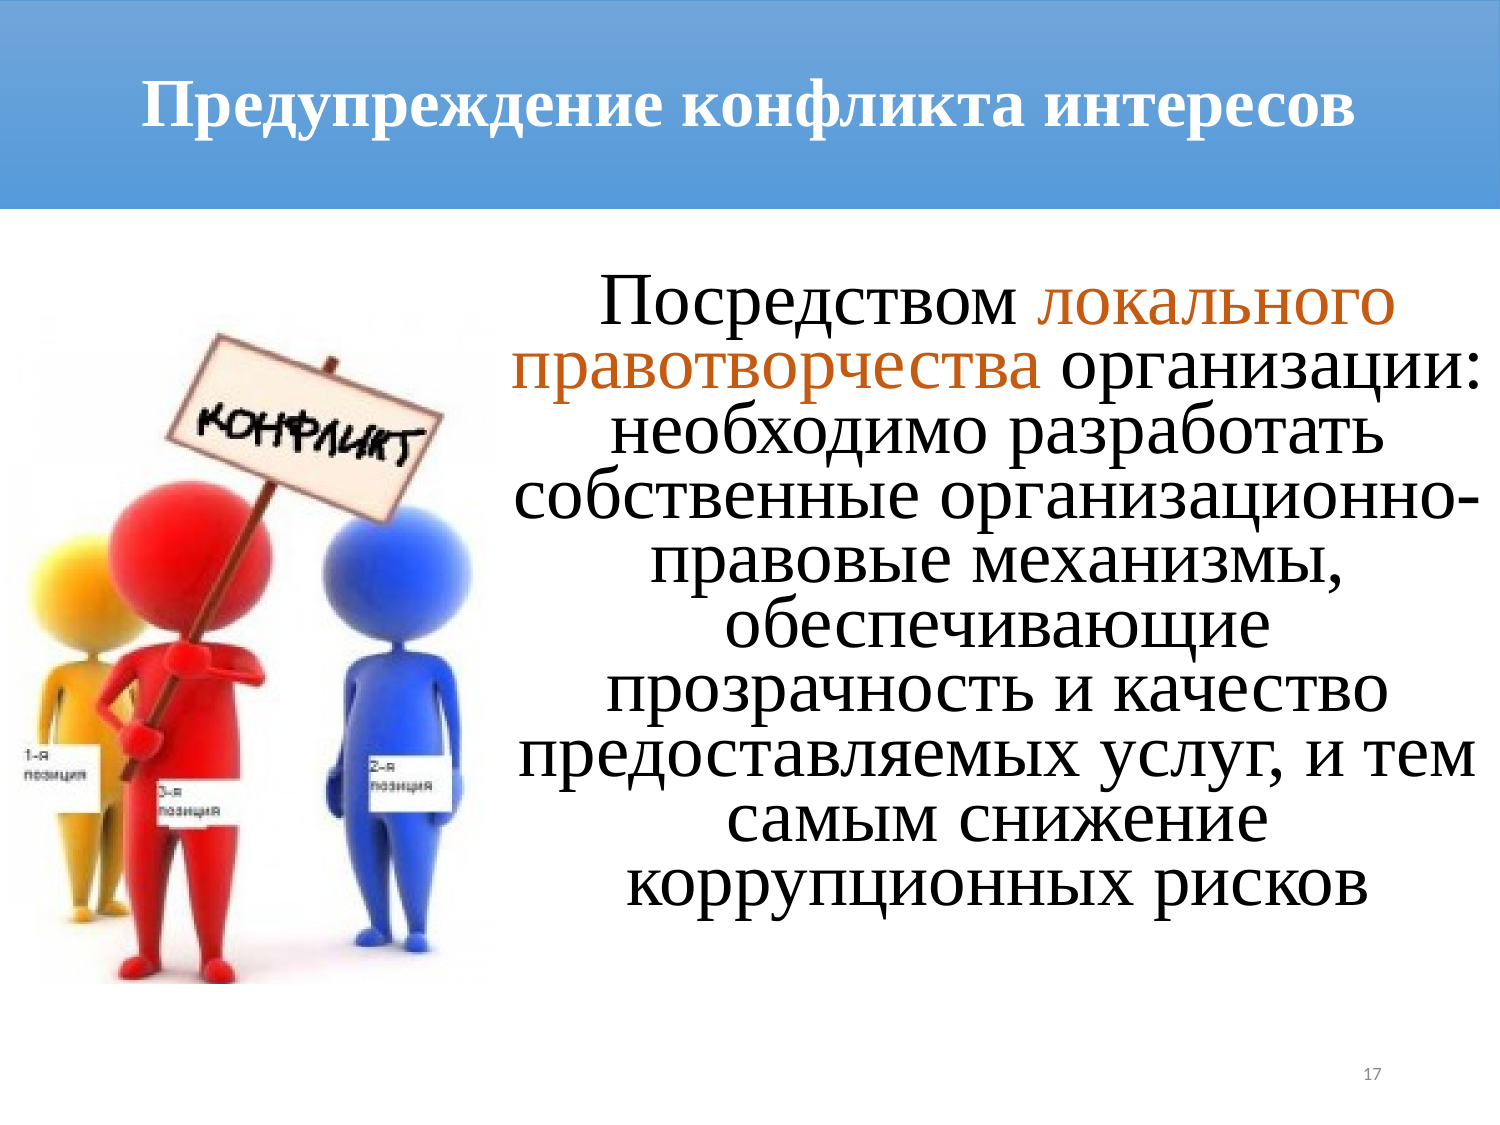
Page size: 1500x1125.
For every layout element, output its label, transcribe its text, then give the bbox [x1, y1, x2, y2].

title Предупреждение конфликта интересов [0, 0, 1500, 209]
slide_number 17 [1059, 1042, 1397, 1103]
picture [5, 290, 497, 984]
list Посредством локального правотворчества организации: необходимо разработать собственные организационно-правовые механизмы, обеспечивающие прозрачность и качество предоставляемых услуг, и тем самым снижение коррупционных рисков [496, 267, 1500, 1083]
